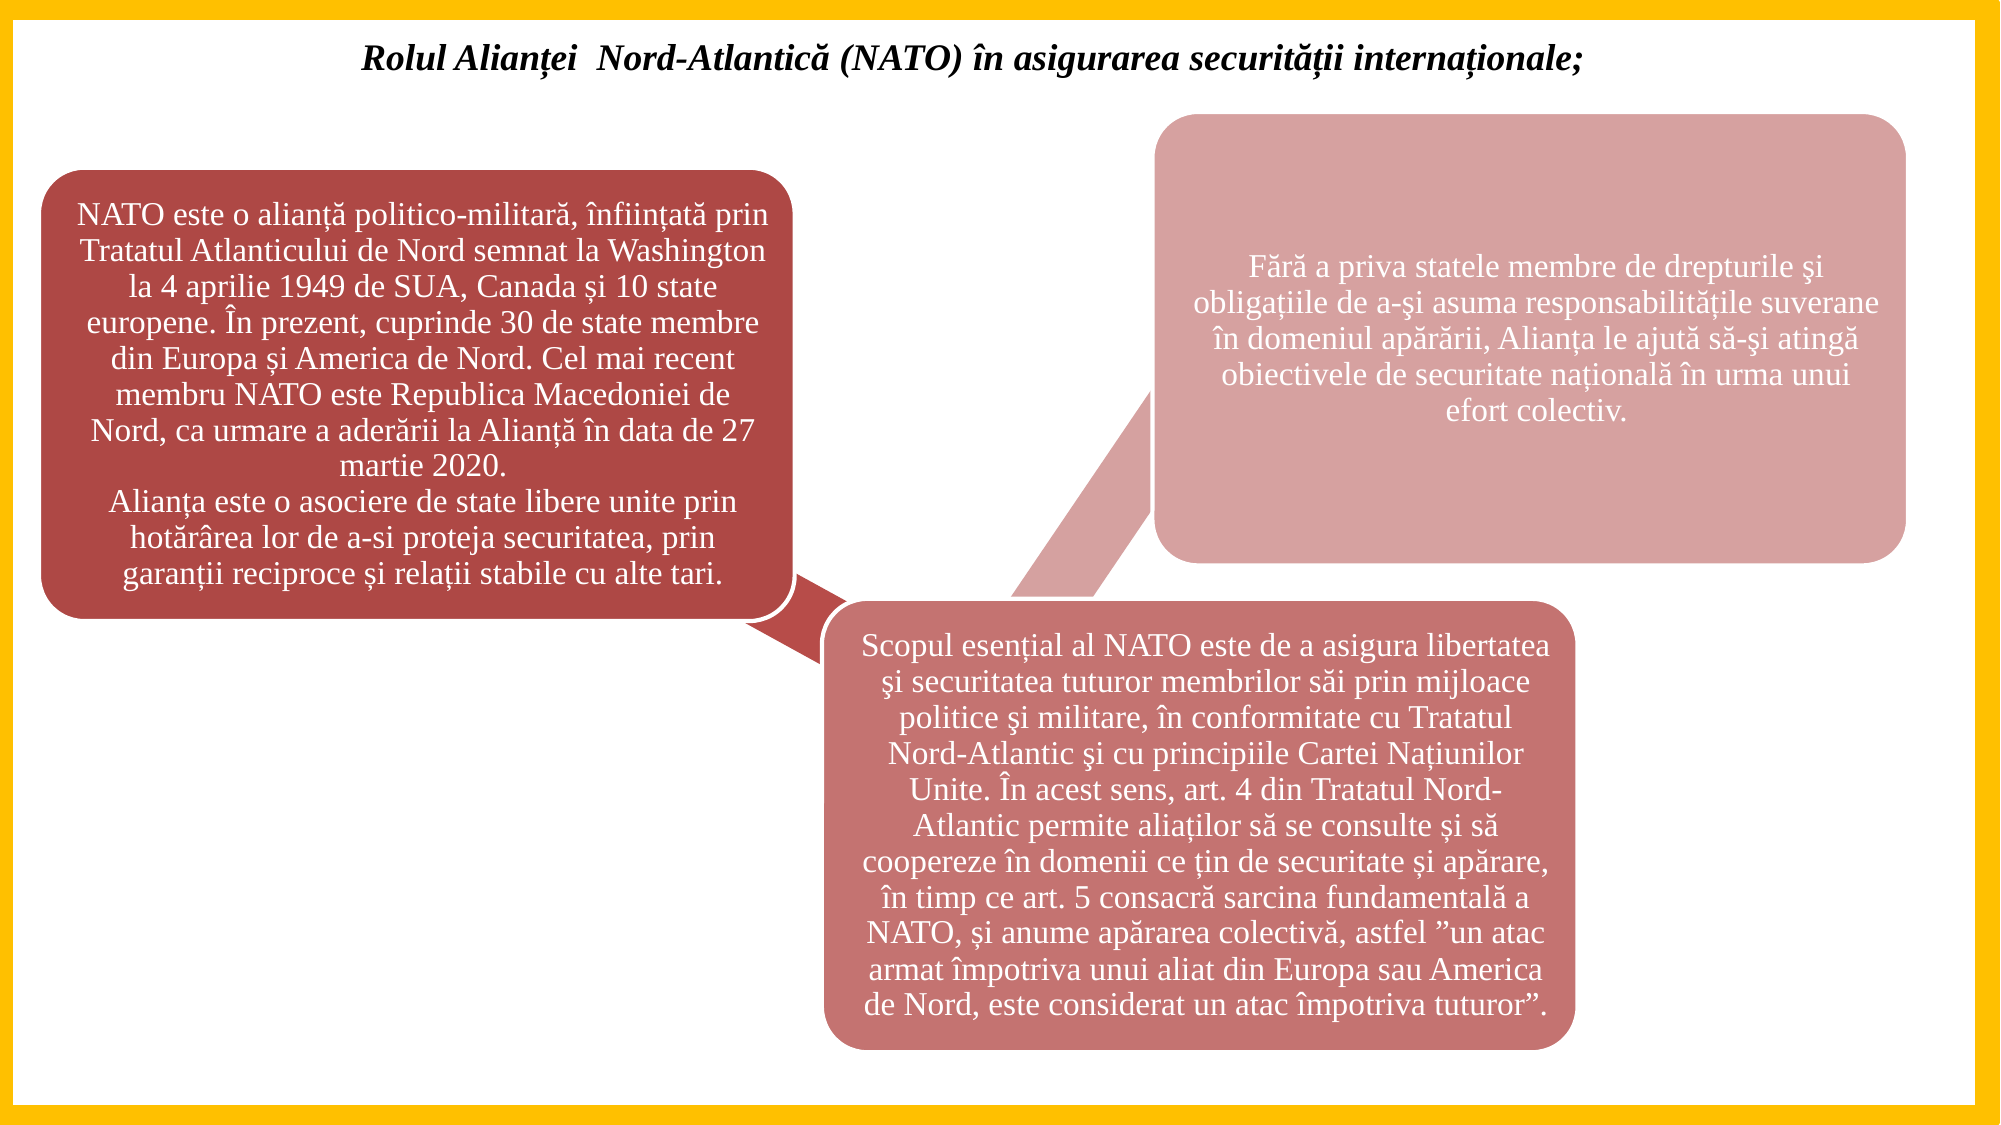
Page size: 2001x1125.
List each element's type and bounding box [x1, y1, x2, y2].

text_box [38, 104, 1909, 1125]
text_box [0, 5, 1990, 1120]
